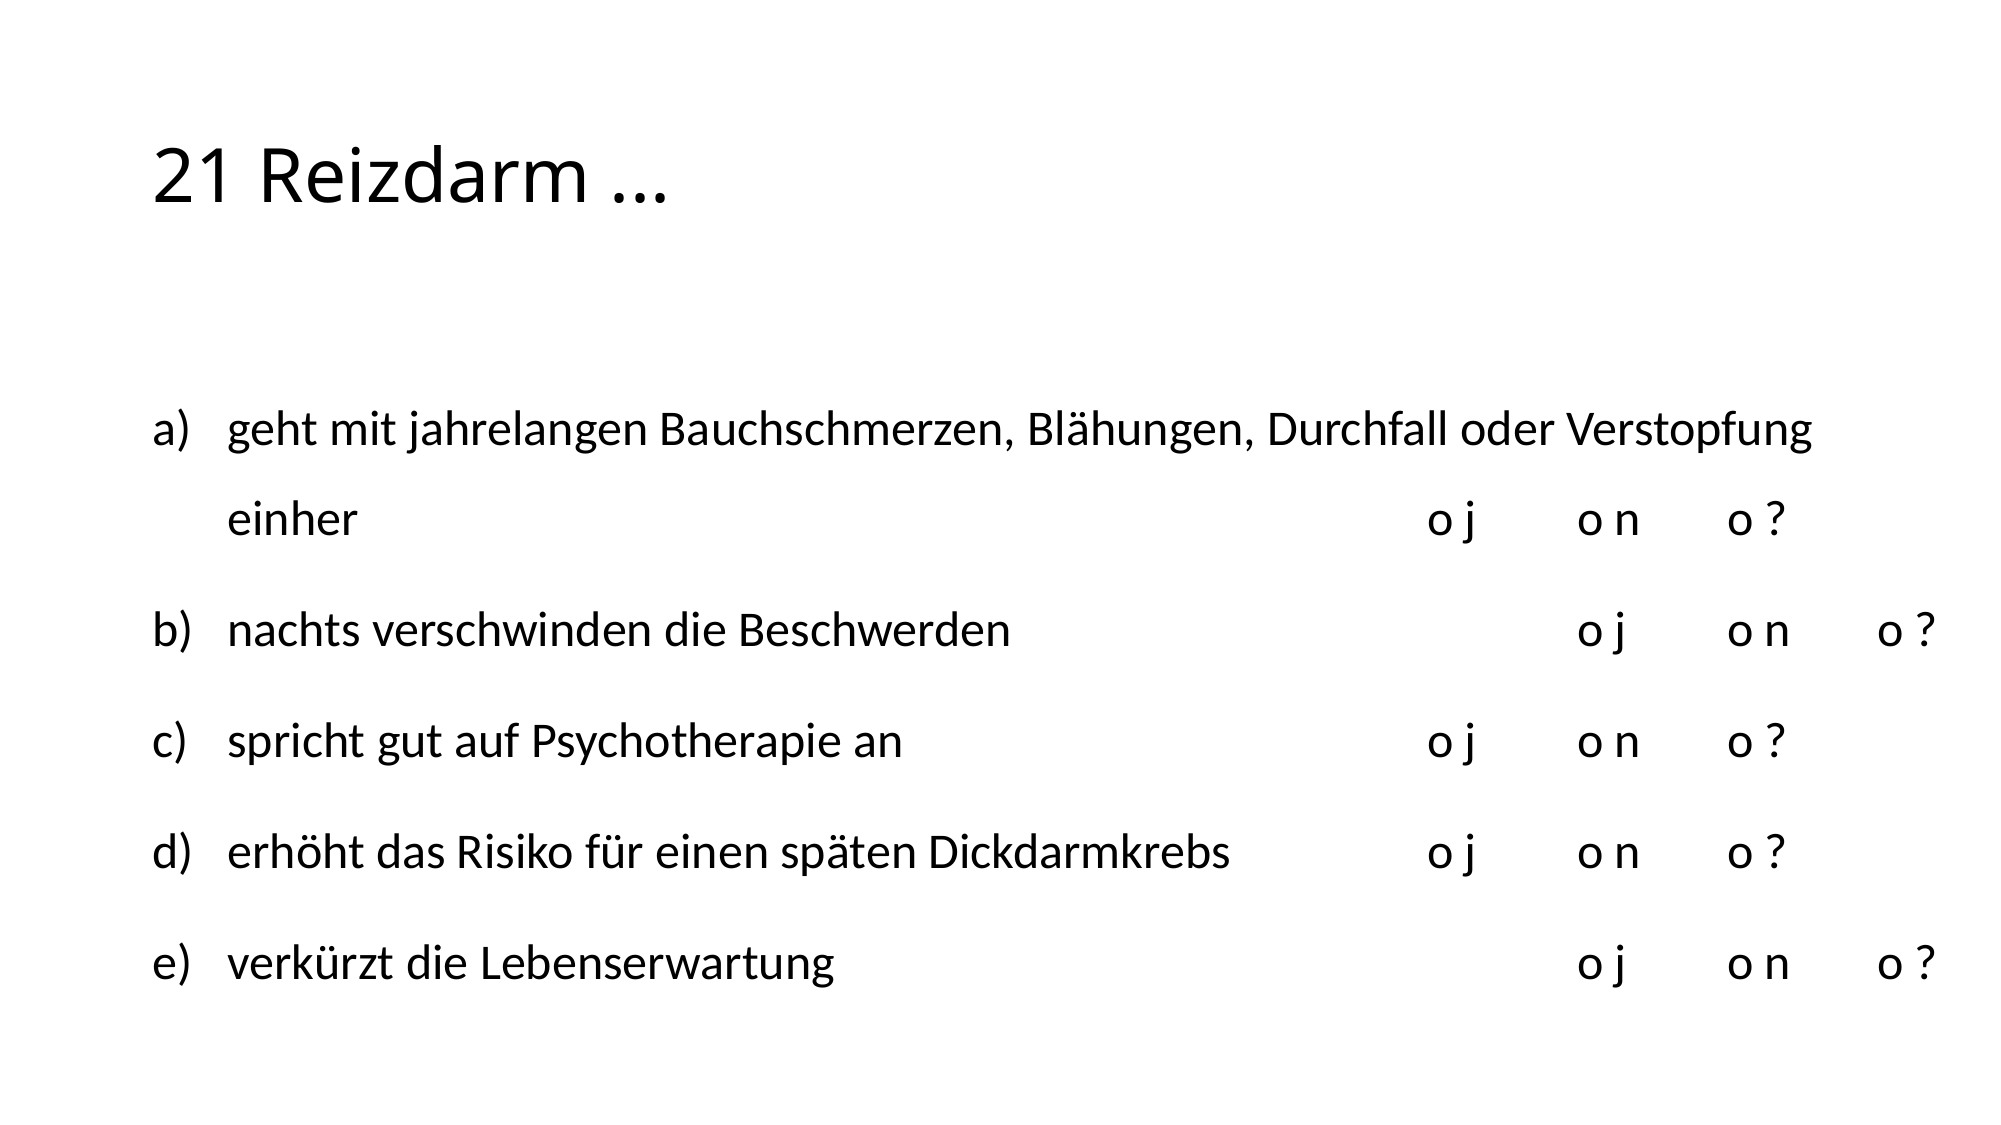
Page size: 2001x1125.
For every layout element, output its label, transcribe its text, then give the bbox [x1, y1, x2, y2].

title 21 Reizdarm ... [137, 0, 1863, 357]
list geht mit jahrelangen Bauchschmerzen, Blähungen, Durchfall oder Verstopfung einher o j o n o ? nachts verschwinden die Beschwerden o j o n o ? spricht gut auf Psychotherapie an o j o n o ? erhöht das Risiko für einen späten Dickdarmkrebs o j o n o ? verkürzt die Lebenserwartung o j o n o ? [137, 358, 1963, 1069]
